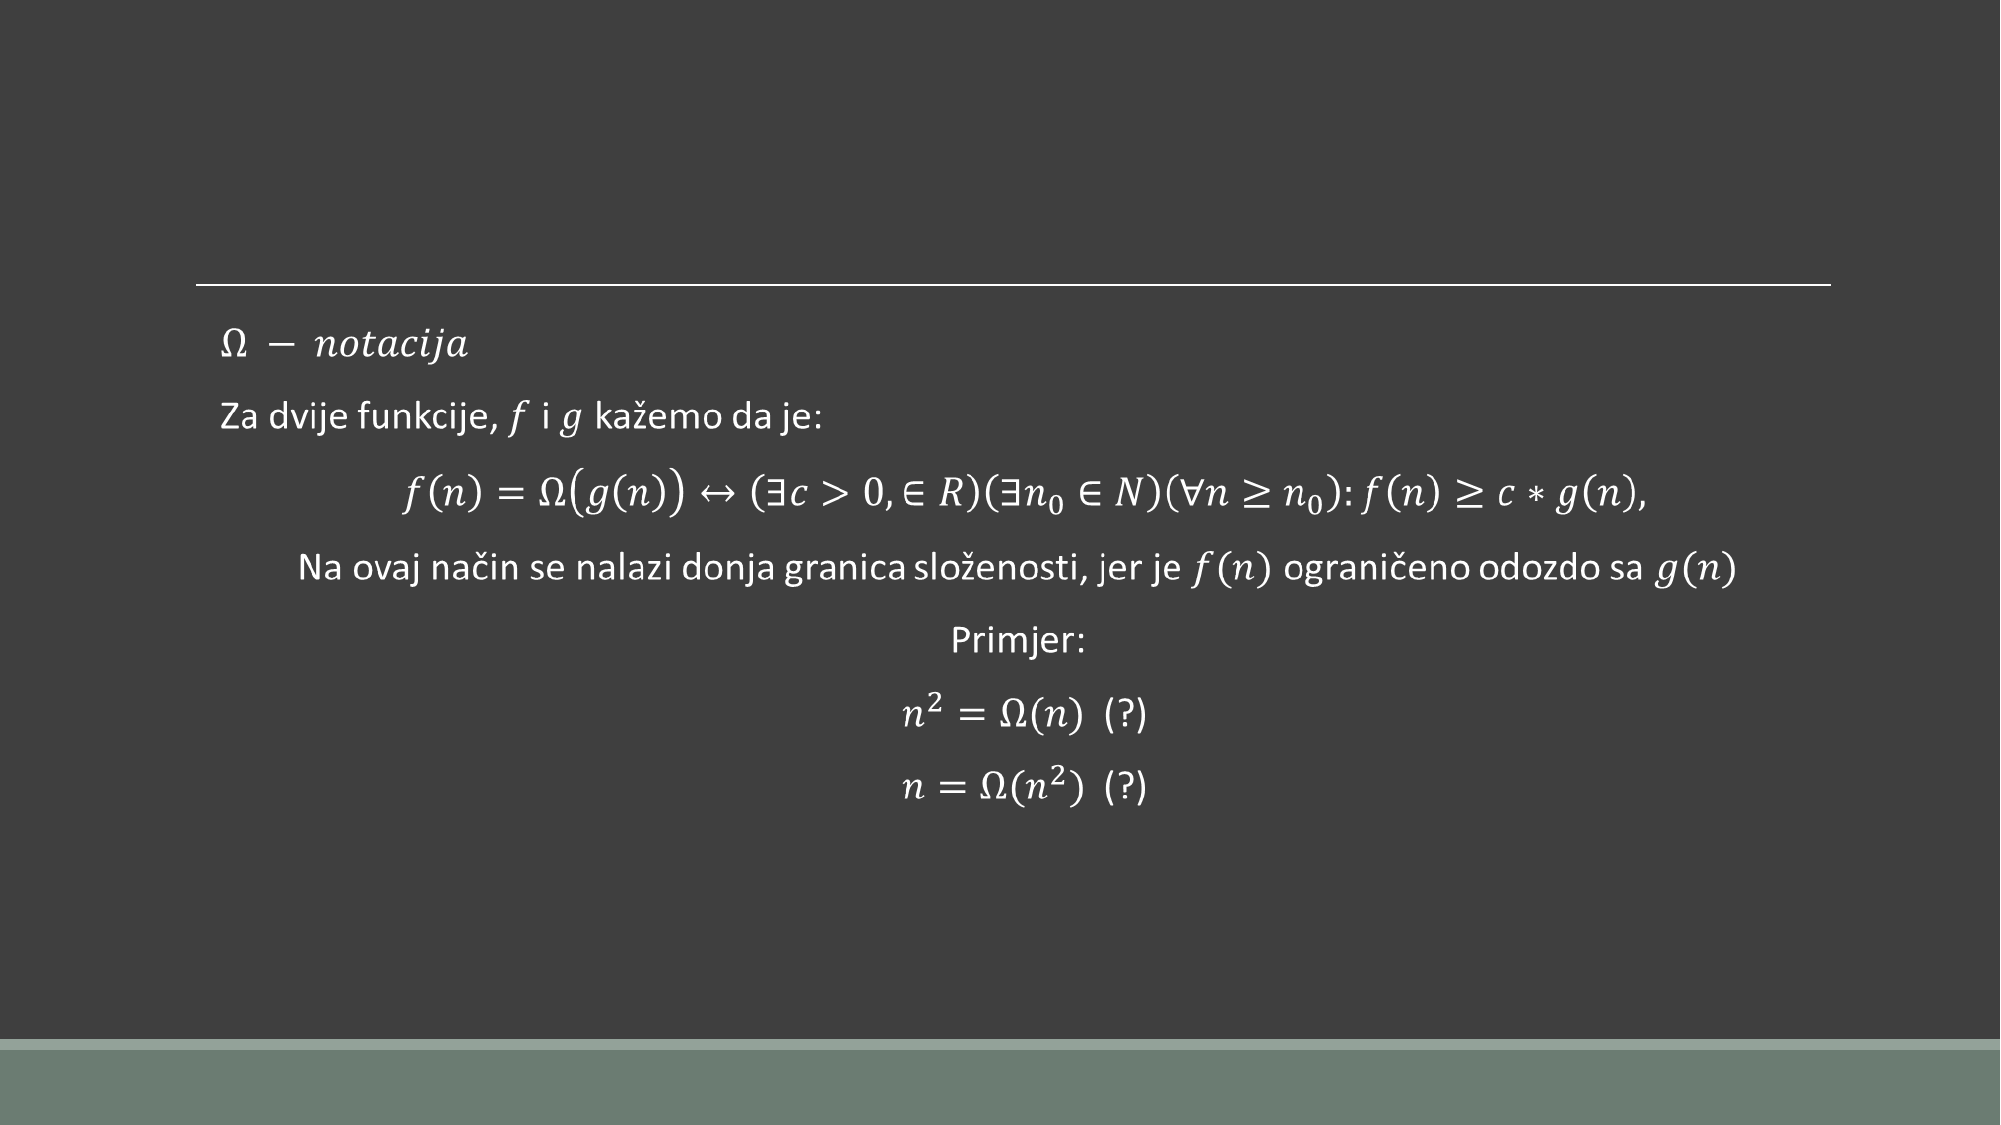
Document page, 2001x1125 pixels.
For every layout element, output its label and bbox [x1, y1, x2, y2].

list [180, 302, 1830, 963]
